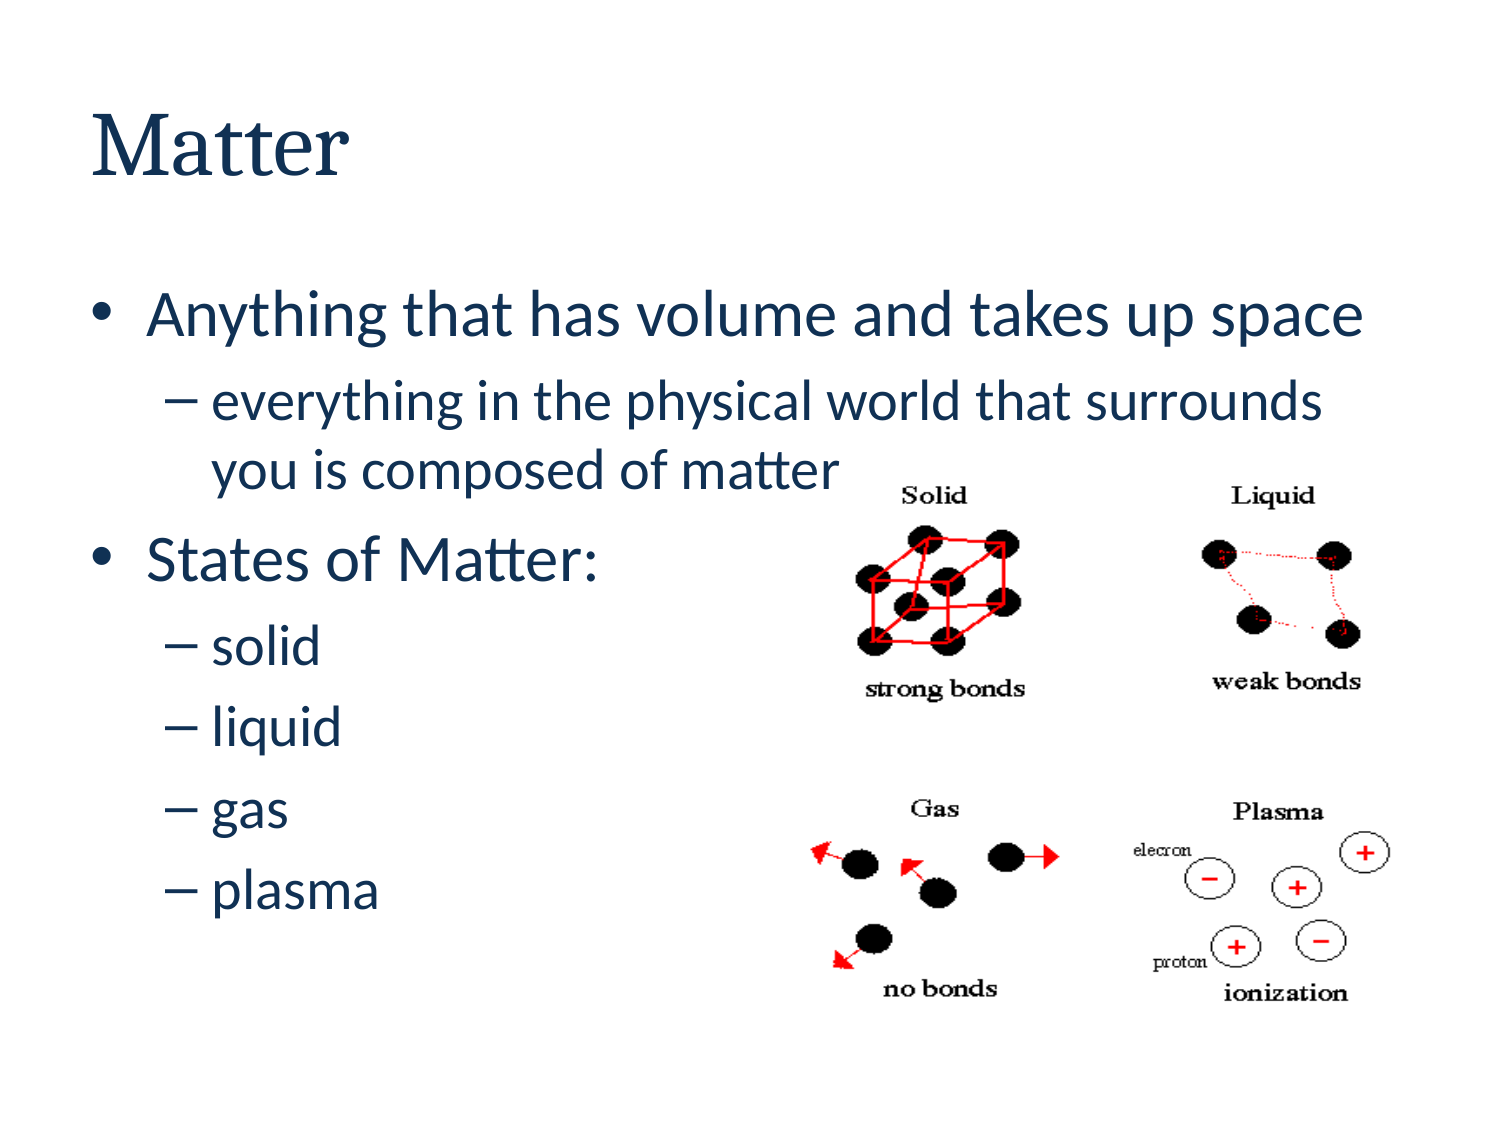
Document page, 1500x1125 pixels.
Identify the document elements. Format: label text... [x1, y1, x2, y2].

list Anything that has volume and takes up space everything in the physical world that surrounds you is composed of matter States of Matter: solid liquid gas plasma [75, 262, 1425, 1005]
title Matter [75, 45, 1425, 233]
picture [797, 459, 1426, 1046]
